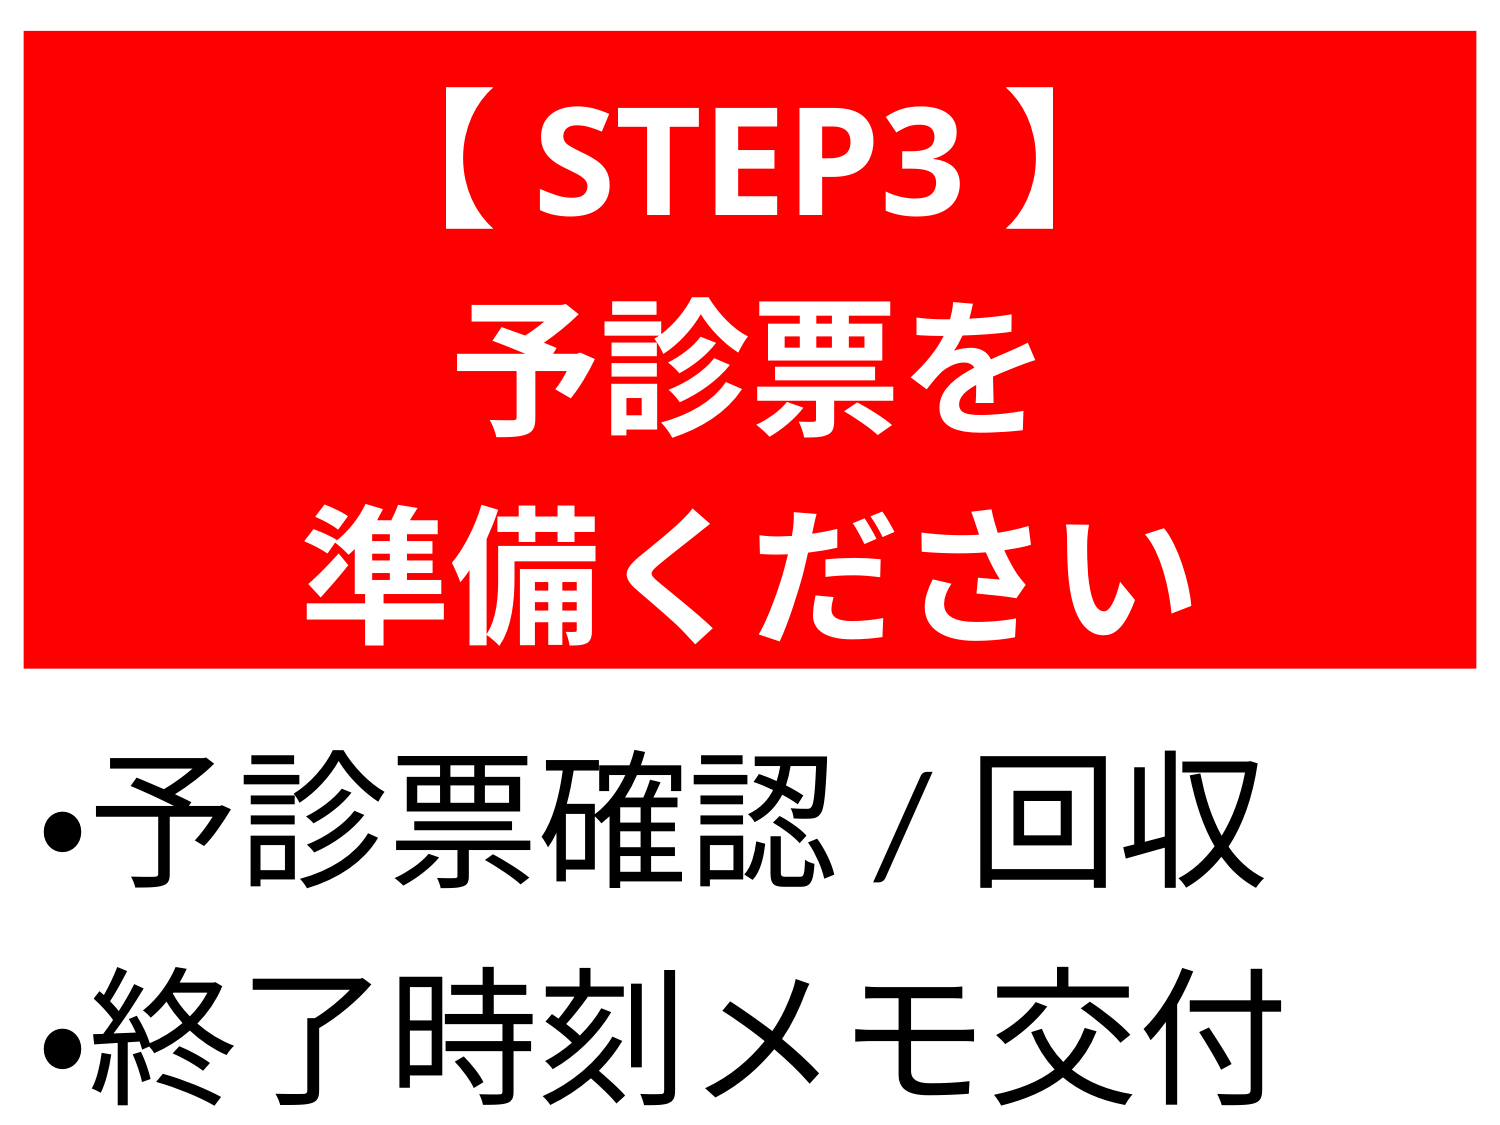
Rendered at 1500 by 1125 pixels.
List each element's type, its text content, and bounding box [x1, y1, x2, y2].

text_box 【STEP3】 予診票を 準備ください [21, 29, 1479, 671]
text_box ・予診票確認/回収 ・終了時刻メモ交付 [23, 682, 1304, 1125]
